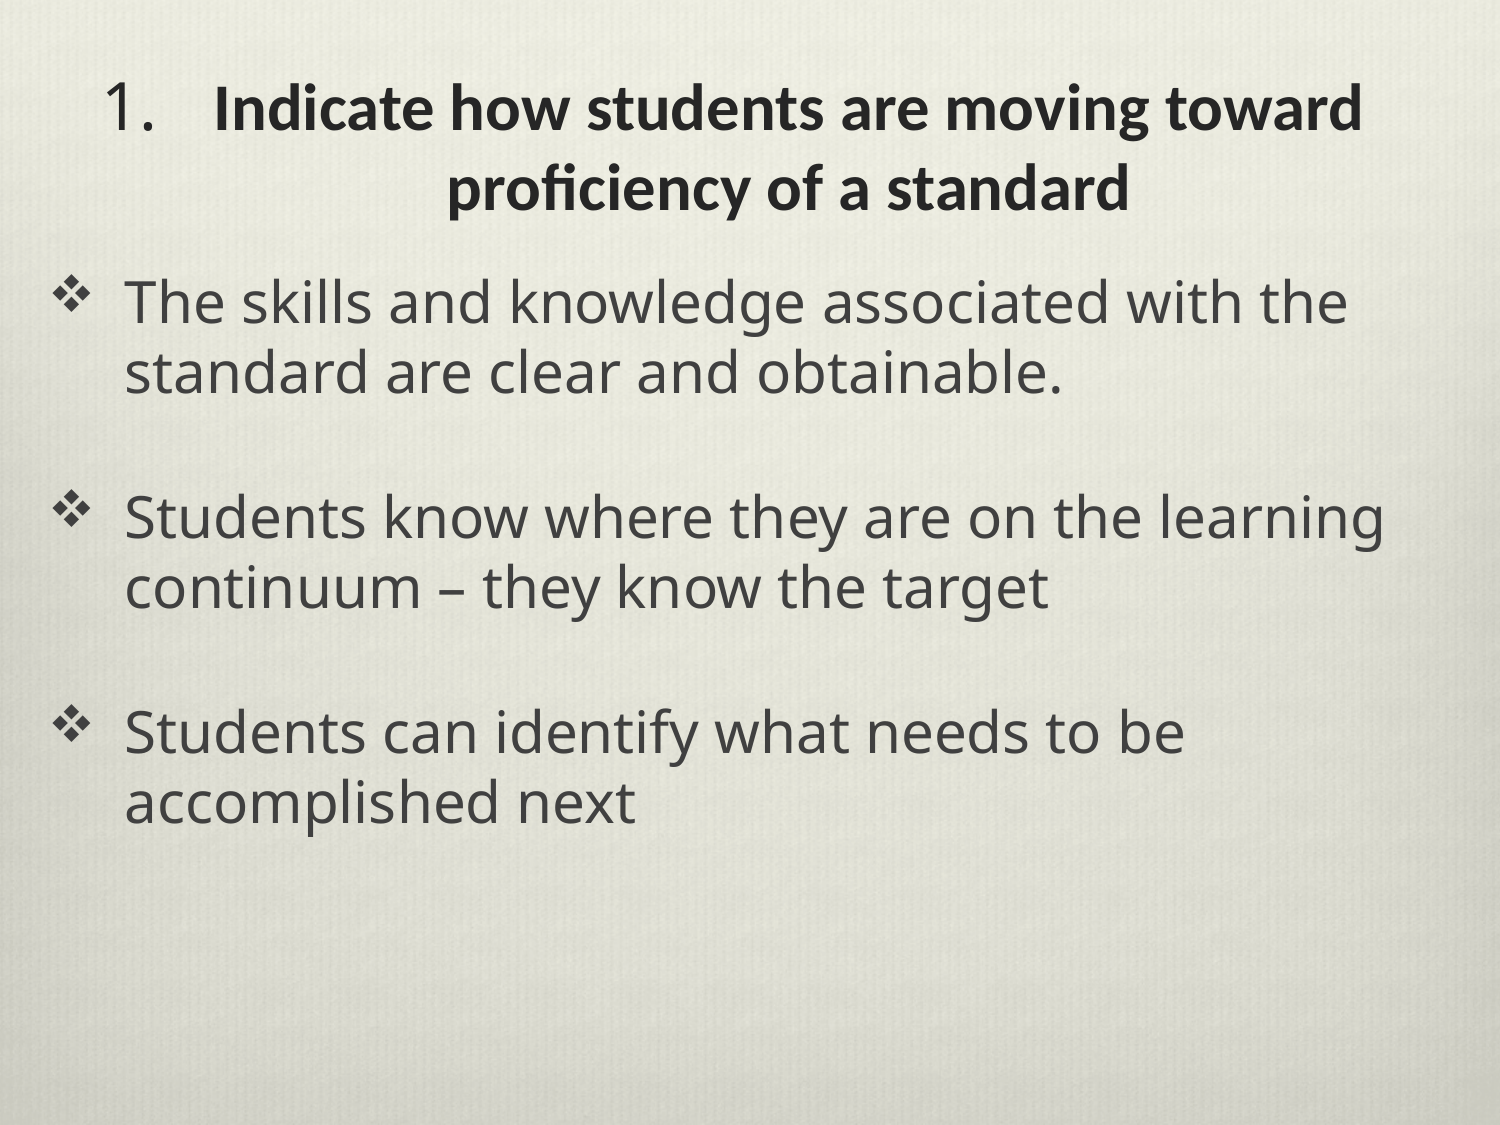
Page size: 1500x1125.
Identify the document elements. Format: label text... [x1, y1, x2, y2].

title 1. Indicate how students are moving toward proficiency of a standard [33, 50, 1434, 238]
list The skills and knowledge associated with the standard are clear and obtainable. Students know where they are on the learning continuum – they know the target Students can identify what needs to be accomplished next [33, 257, 1463, 1000]
